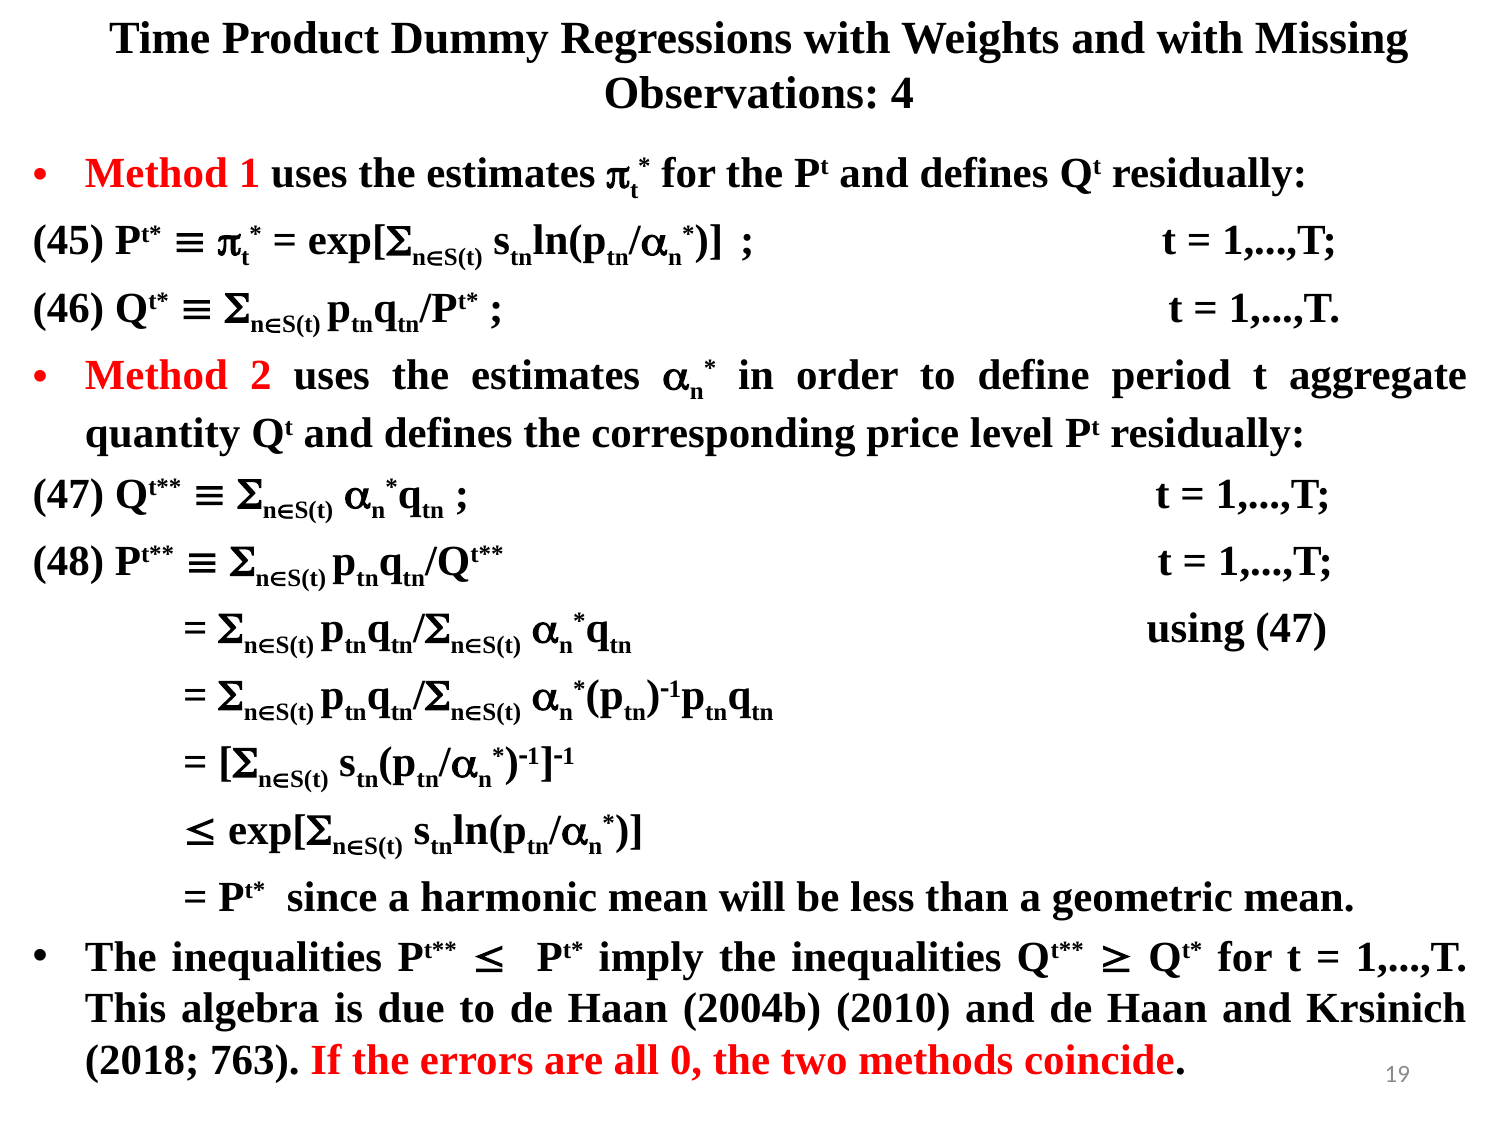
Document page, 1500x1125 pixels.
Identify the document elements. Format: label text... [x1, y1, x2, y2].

title Time Product Dummy Regressions with Weights and with Missing Observations: 4 [17, 0, 1500, 126]
slide_number 19 [1074, 1042, 1425, 1103]
list Method 1 uses the estimates t* for the Pt and defines Qt residually: (45) Pt*  t* = exp[nS(t) stnln(ptn/n*)] ; t = 1,...,T; (46) Qt*  nS(t) ptnqtn/Pt* ; t = 1,...,T. Method 2 uses the estimates n* in order to define period t aggregate quantity Qt and defines the corresponding price level Pt residually: (47) Qt**  nS(t) n*qtn ; t = 1,...,T; (48) Pt**  nS(t) ptnqtn/Qt** t = 1,...,T; = nS(t) ptnqtn/nS(t) n*qtn using (47) = nS(t) ptnqtn/nS(t) n*(ptn)1ptnqtn = [nS(t) stn(ptn/n*)1]1  exp[nS(t) stnln(ptn/n*)] = Pt* since a harmonic mean will be less than a geometric mean. The inequalities Pt**  Pt* imply the inequalities Qt**  Qt* for t = 1,...,T. This algebra is due to de Haan (2004b) (2010) and de Haan and Krsinich (2018; 763). If the errors are all 0, the two methods coincide. [17, 137, 1483, 1106]
